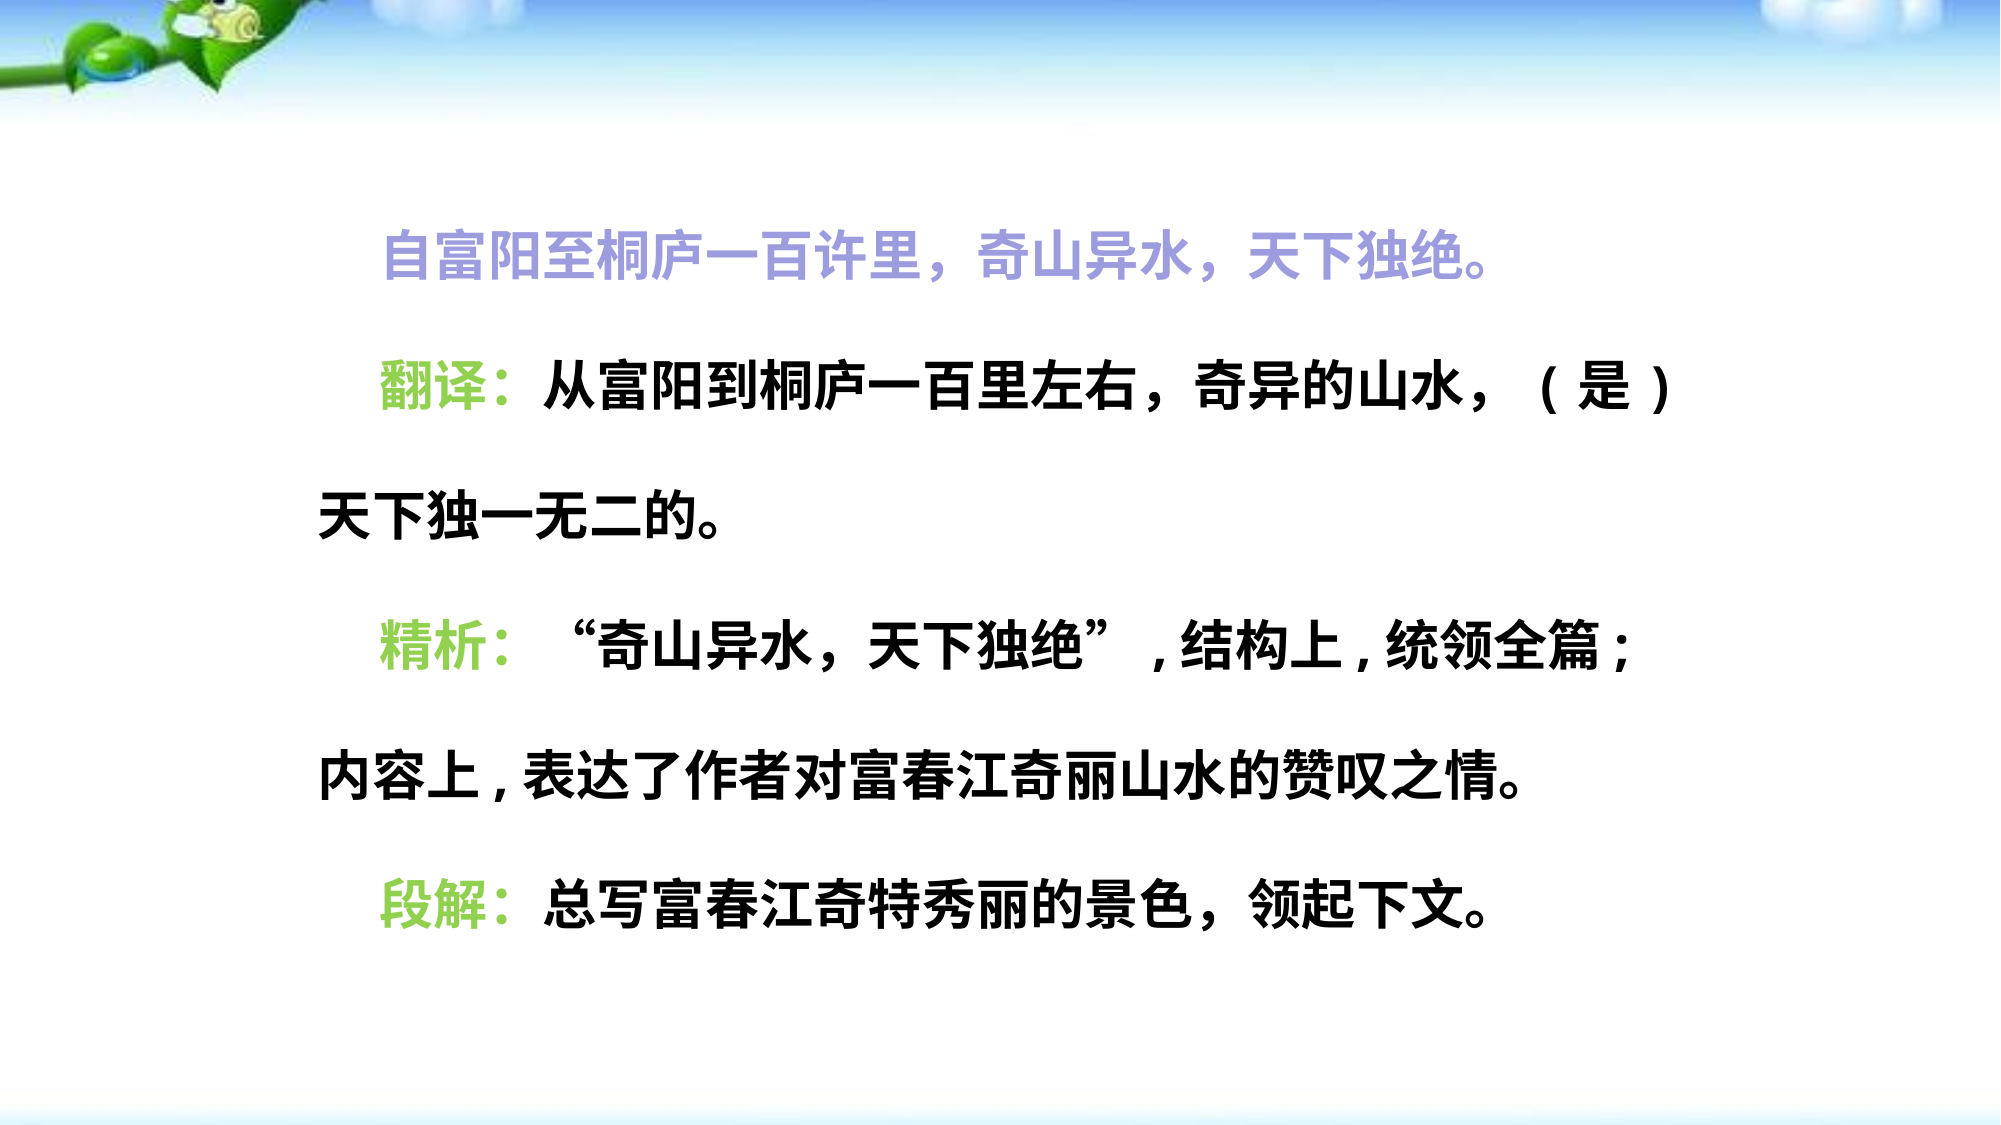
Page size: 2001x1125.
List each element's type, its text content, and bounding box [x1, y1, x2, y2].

picture [0, 0, 2001, 1125]
text_box 自富阳至桐庐一百许里，奇山异水，天下独绝。 翻译：从富阳到桐庐一百里左右，奇异的山水，(是)天下独一无二的。 精析：“奇山异水，天下独绝”,结构上,统领全篇;内容上,表达了作者对富春江奇丽山水的赞叹之情。 段解：总写富春江奇特秀丽的景色，领起下文。 [303, 148, 1709, 1074]
